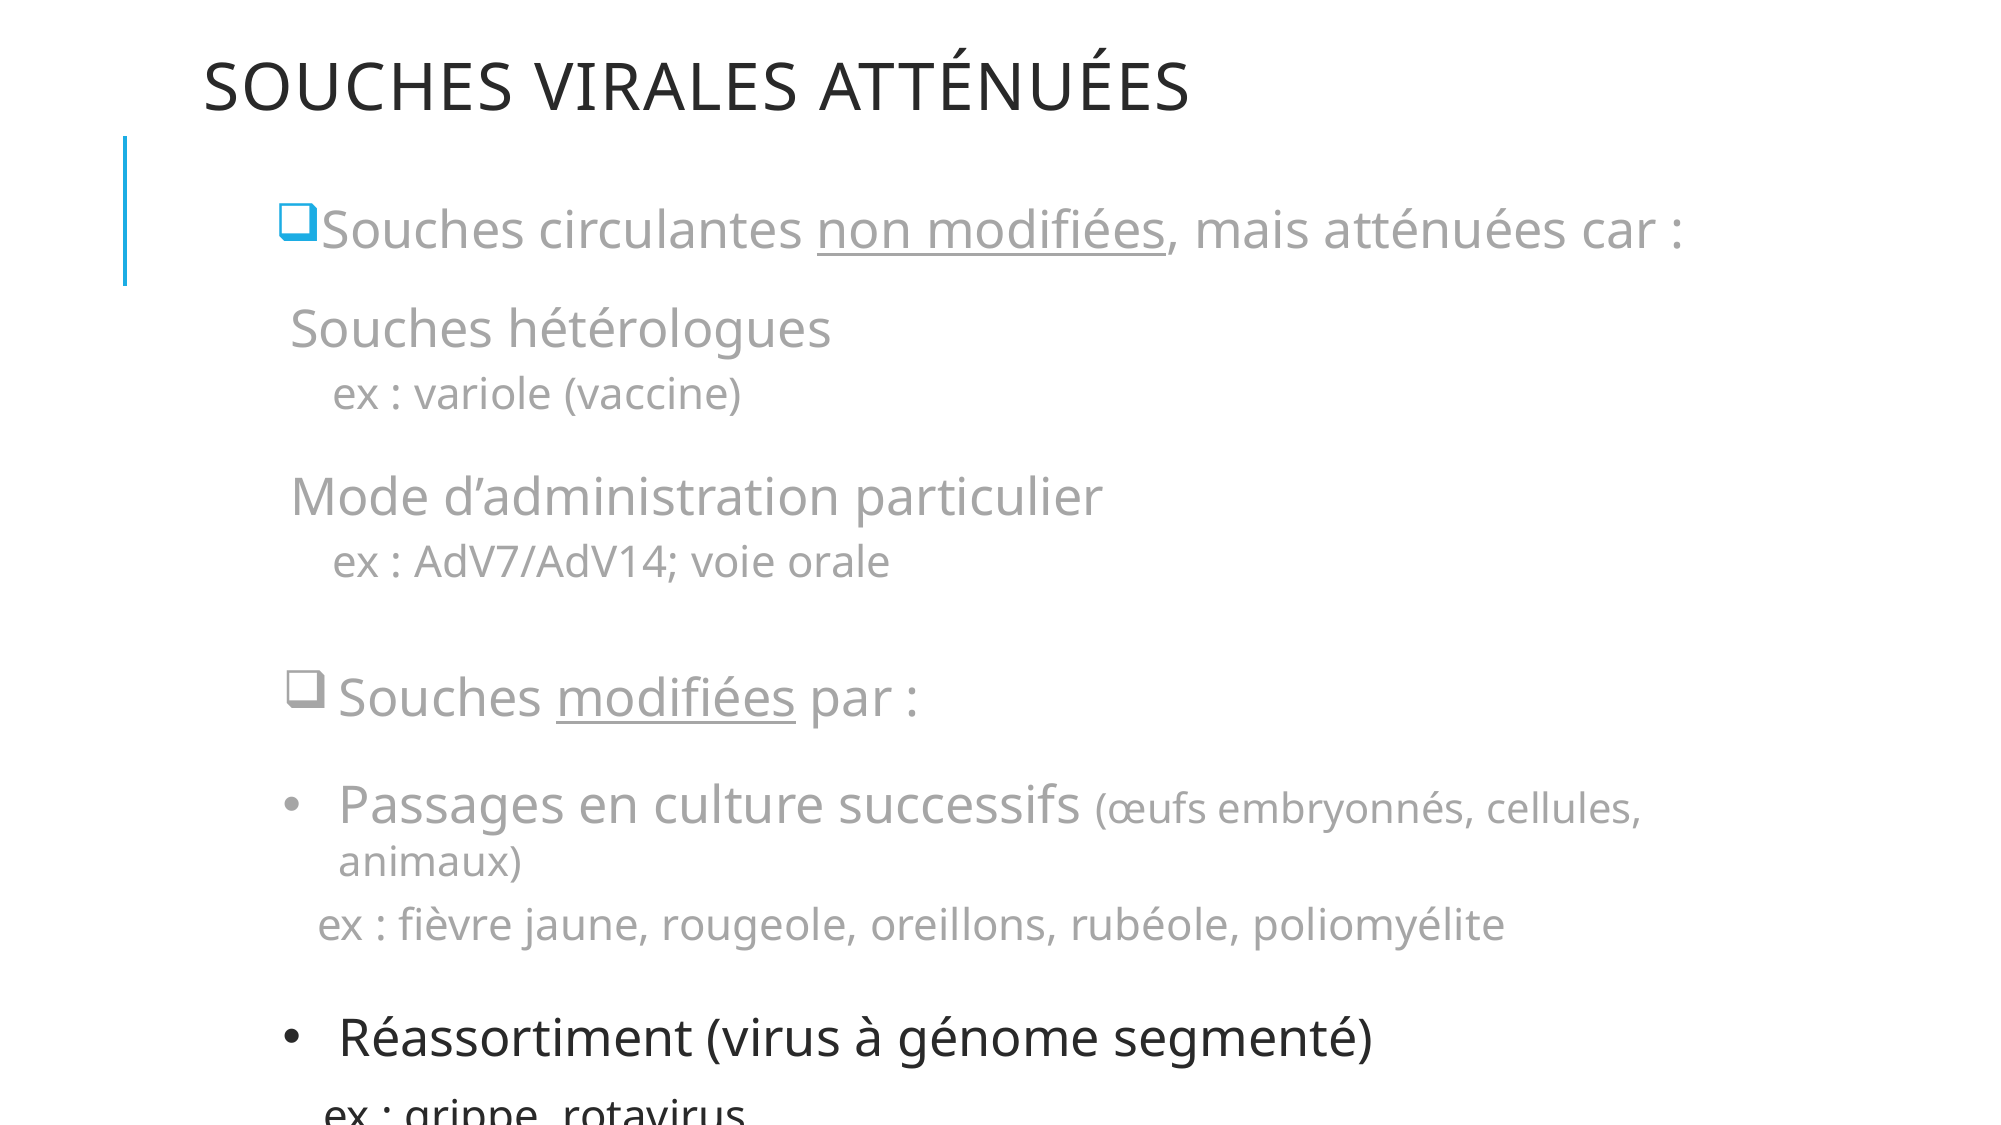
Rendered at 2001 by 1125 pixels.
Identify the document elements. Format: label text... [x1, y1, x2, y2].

text_box Souches modifiées par : Passages en culture successifs (œufs embryonnés, cellules, animaux) ex : fièvre jaune, rougeole, oreillons, rubéole, poliomyélite Réassortiment (virus à génome segmenté) ex : grippe, rotavirus [267, 656, 1721, 1125]
title Souches virales atténuées [177, 33, 1219, 150]
list Souches circulantes non modifiées, mais atténuées car : Souches hétérologues ex : variole (vaccine) Mode d’administration particulier ex : AdV7/AdV14; voie orale [267, 196, 1709, 656]
